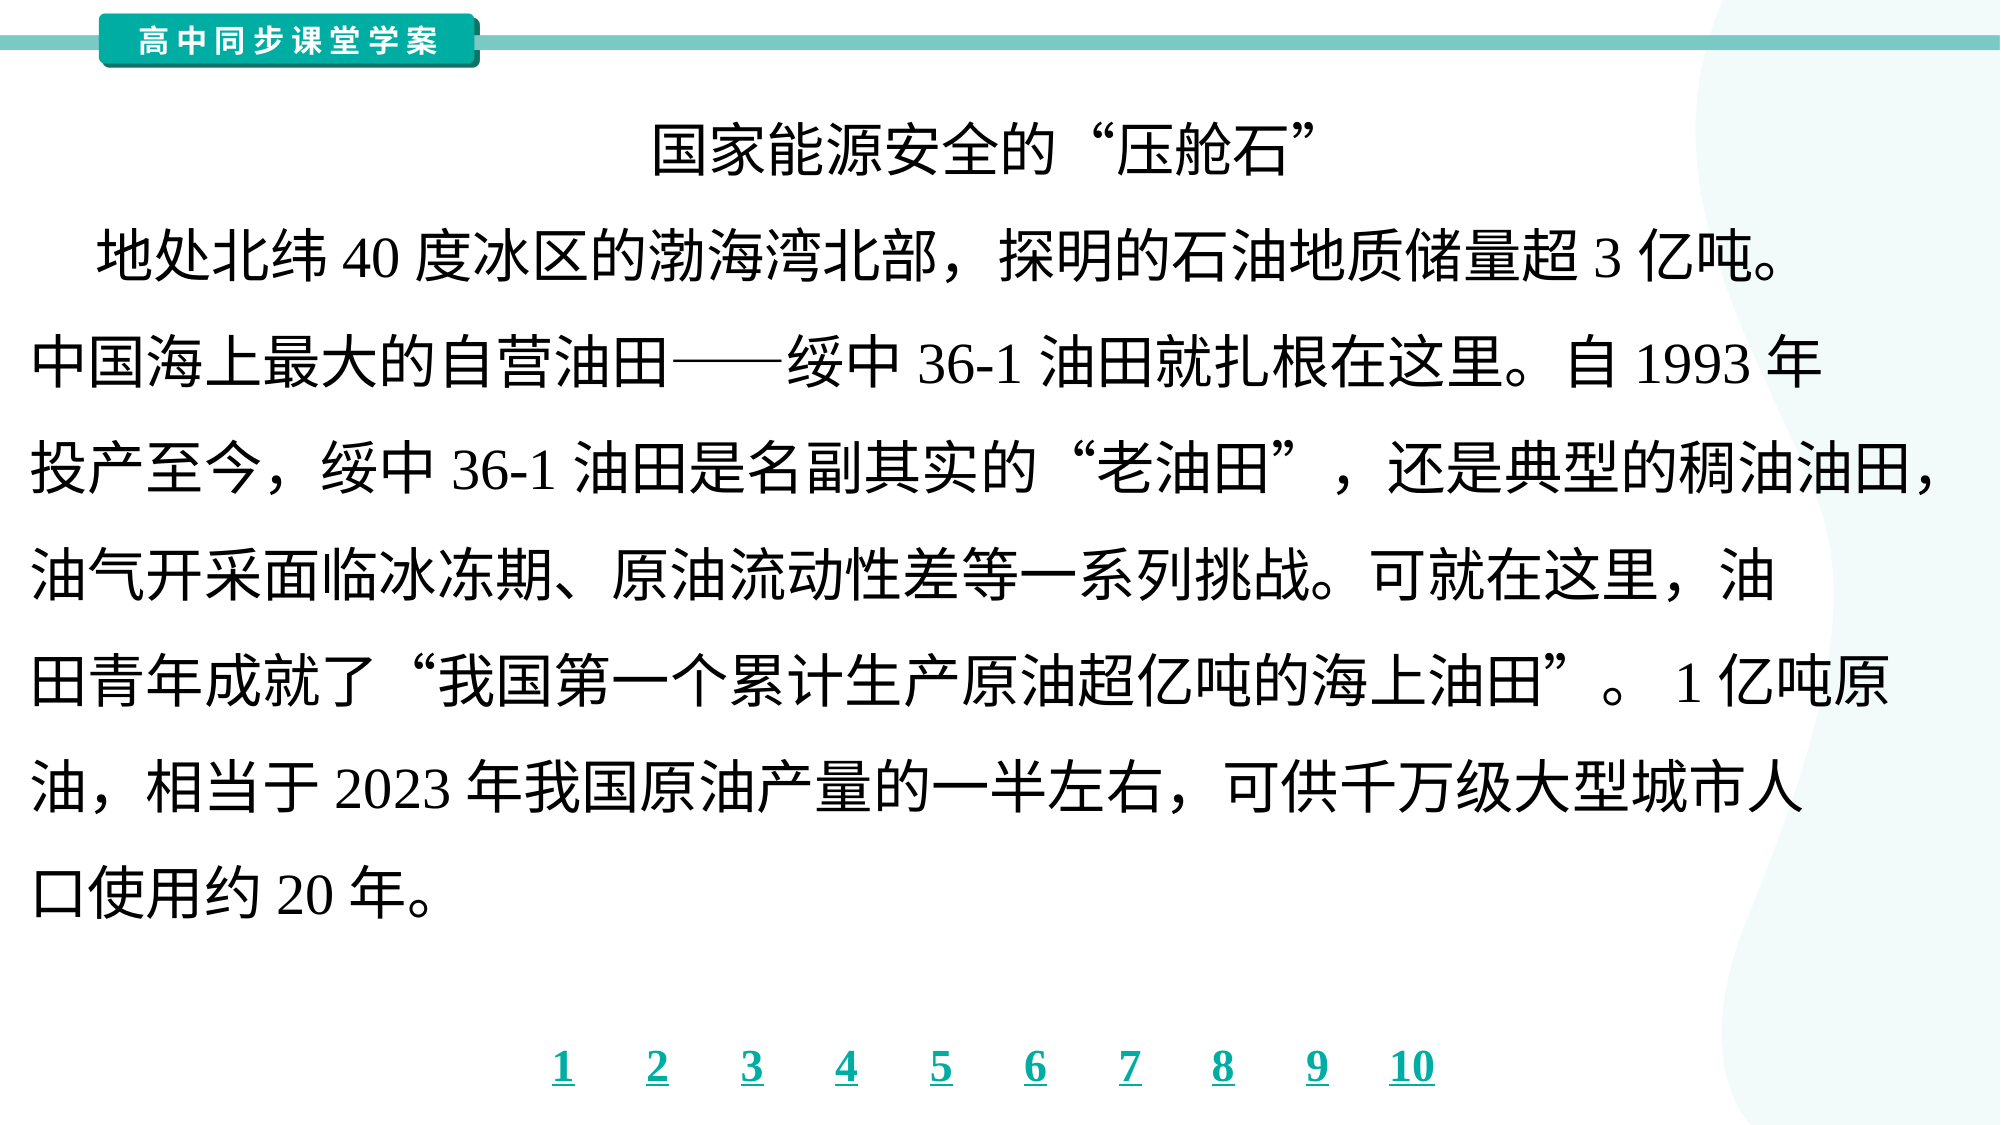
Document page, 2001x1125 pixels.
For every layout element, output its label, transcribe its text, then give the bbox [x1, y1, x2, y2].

picture [0, 0, 2000, 1125]
text_box 国家能源安全的“压舱石” 地处北纬40度冰区的渤海湾北部，探明的石油地质储量超3亿吨。 中国海上最大的自营油田——绥中36-1油田就扎根在这里。自1993年 投产至今，绥中36-1油田是名副其实的“老油田”，还是典型的稠油油田， 油气开采面临冰冻期、原油流动性差等一系列挑战。可就在这里，油 田青年成就了“我国第一个累计生产原油超亿吨的海上油田”。1亿吨原 油，相当于2023年我国原油产量的一半左右，可供千万级大型城市人 口使用约20年。 [100, 76, 1899, 927]
